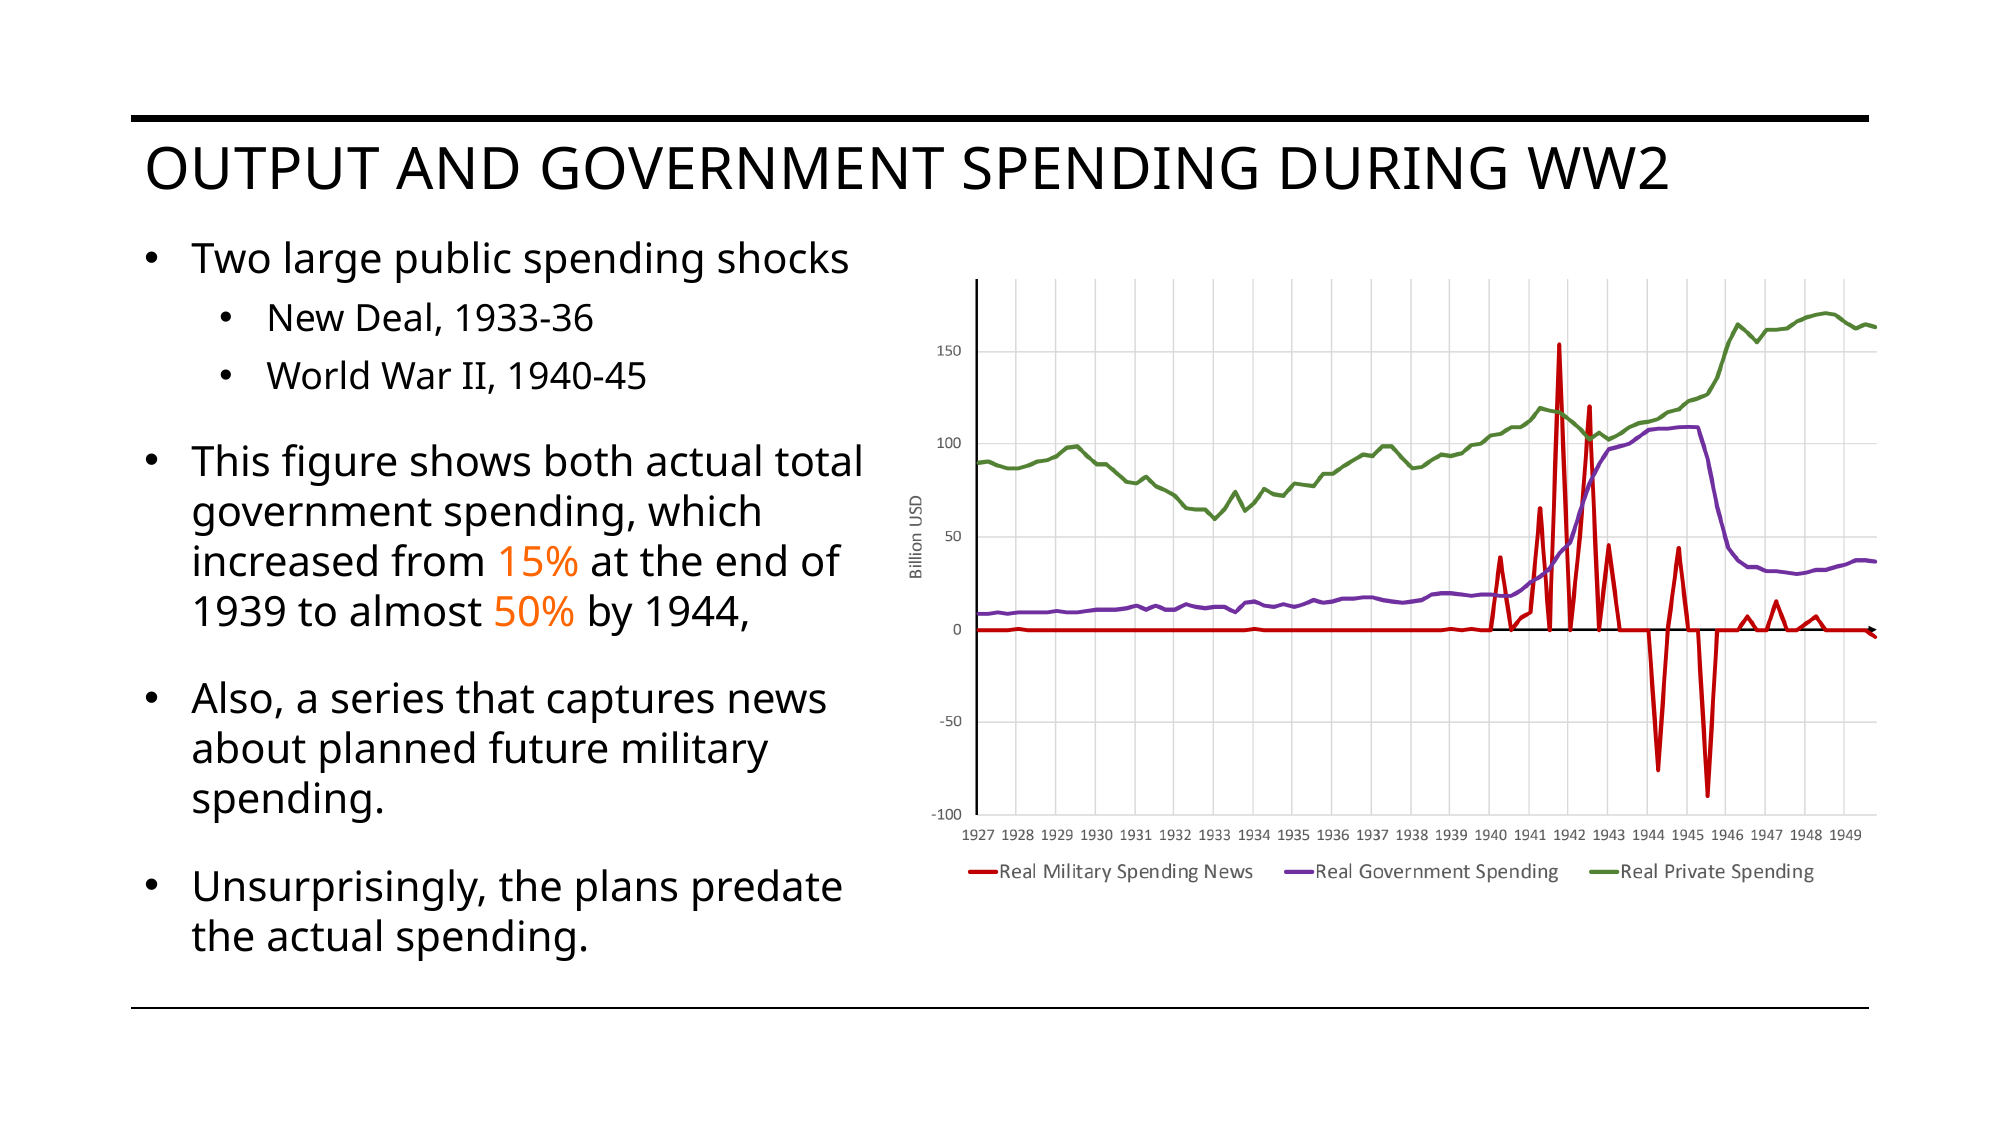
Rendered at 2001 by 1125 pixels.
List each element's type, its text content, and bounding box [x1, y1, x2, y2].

list Two large public spending shocks New Deal, 1933-36 World War II, 1940-45 This figure shows both actual total government spending, which increased from 15% at the end of 1939 to almost 50% by 1944, Also, a series that captures news about planned future military spending. Unsurprisingly, the plans predate the actual spending. [129, 224, 898, 967]
title Output and government spending during WW2 [129, 123, 1798, 225]
picture [897, 279, 1884, 886]
